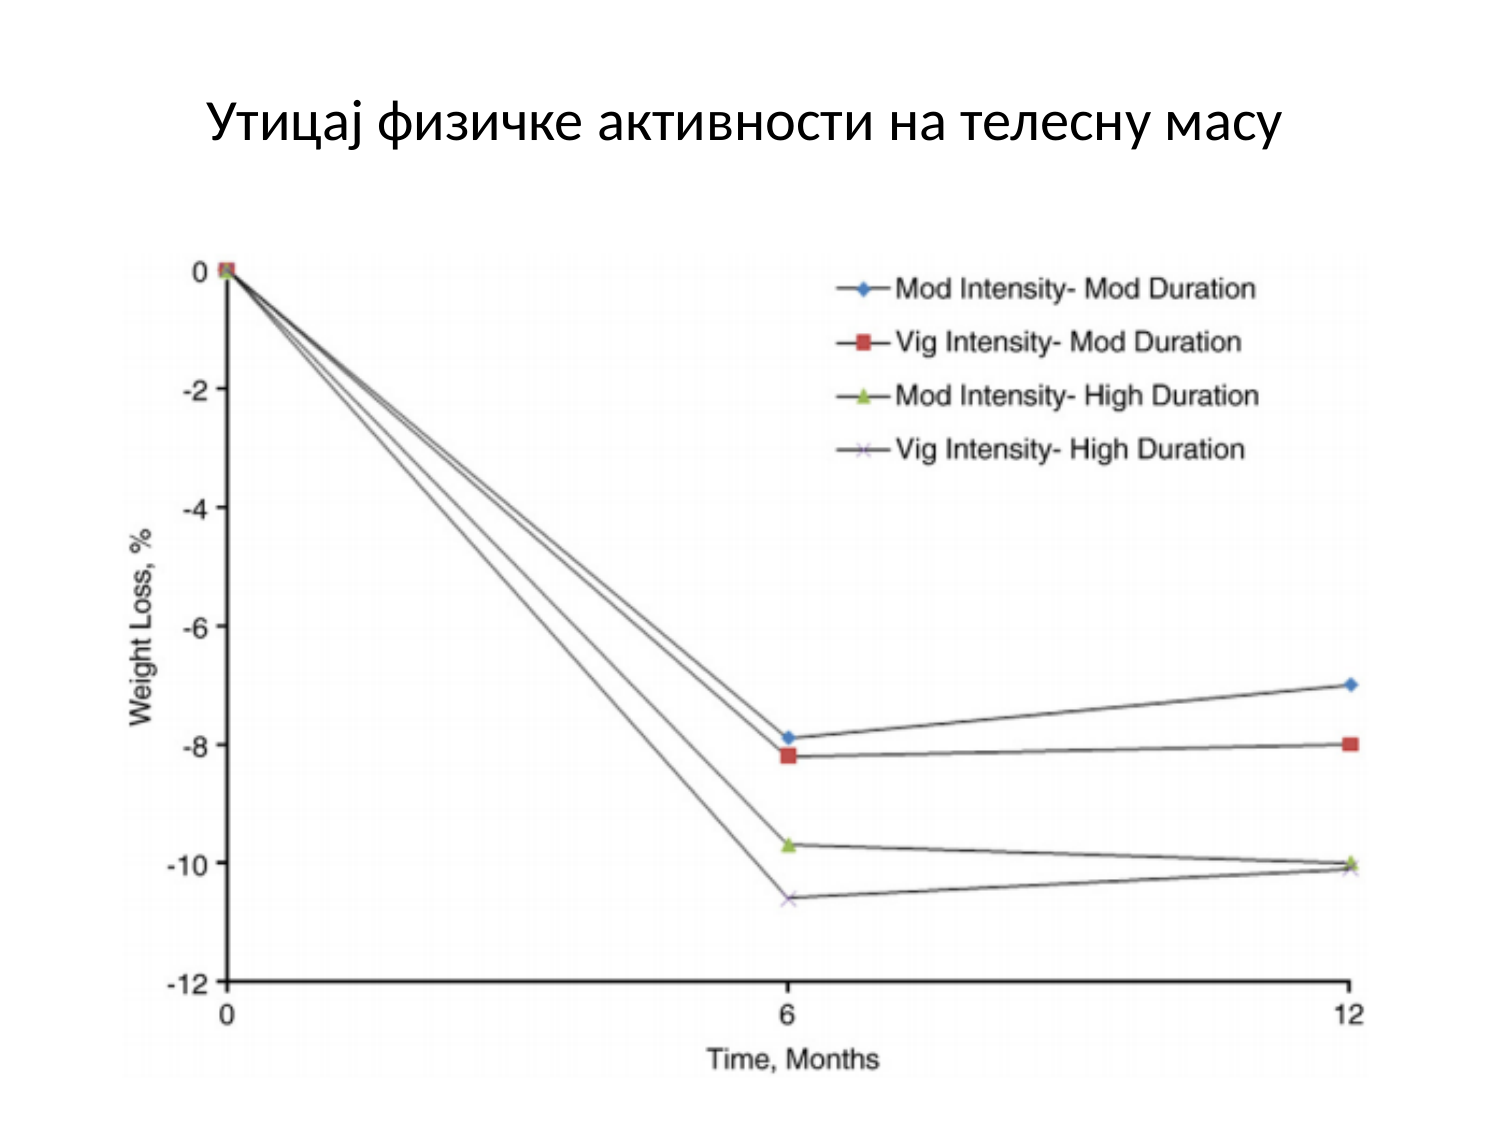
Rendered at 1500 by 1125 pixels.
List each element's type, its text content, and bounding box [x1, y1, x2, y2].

title Утицај физичке активности на телесну масу [70, 23, 1421, 211]
picture [116, 245, 1419, 1094]
